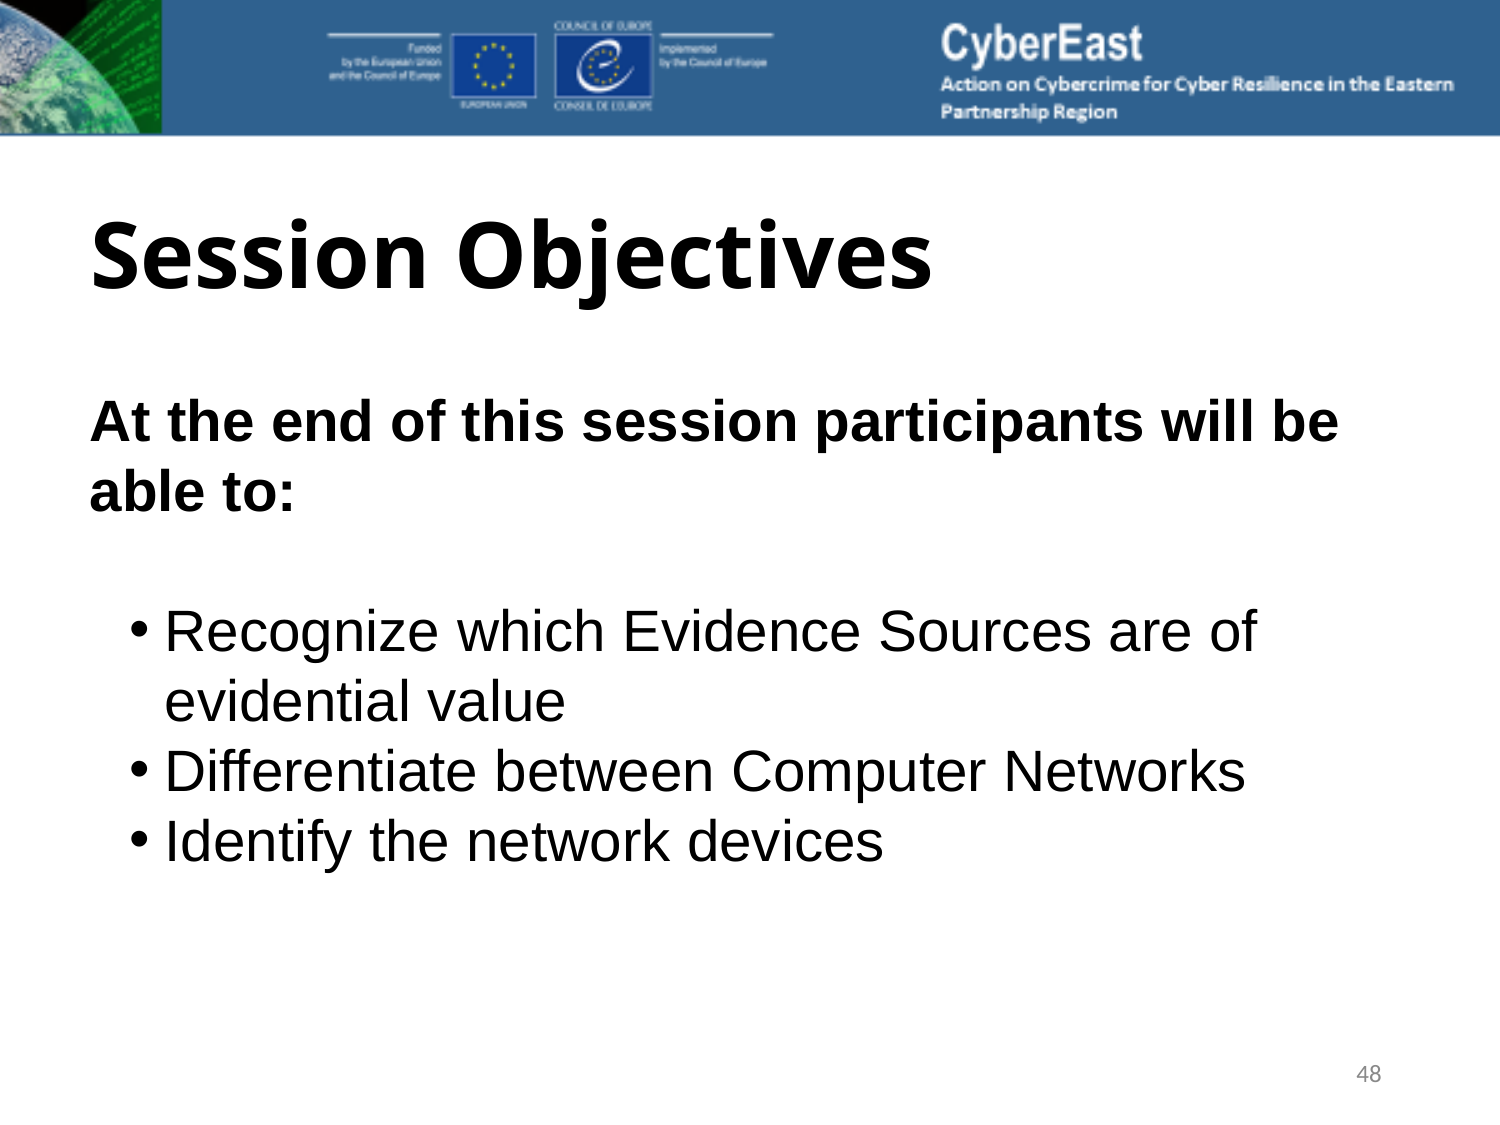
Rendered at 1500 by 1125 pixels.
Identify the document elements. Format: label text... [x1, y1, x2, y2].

text_box At the end of this session participants will be able to: Recognize which Evidence Sources are of evidential value Differentiate between Computer Networks Identify the network devices [75, 376, 1472, 1125]
picture [0, 0, 1500, 1125]
title Session Objectives [75, 195, 1425, 322]
